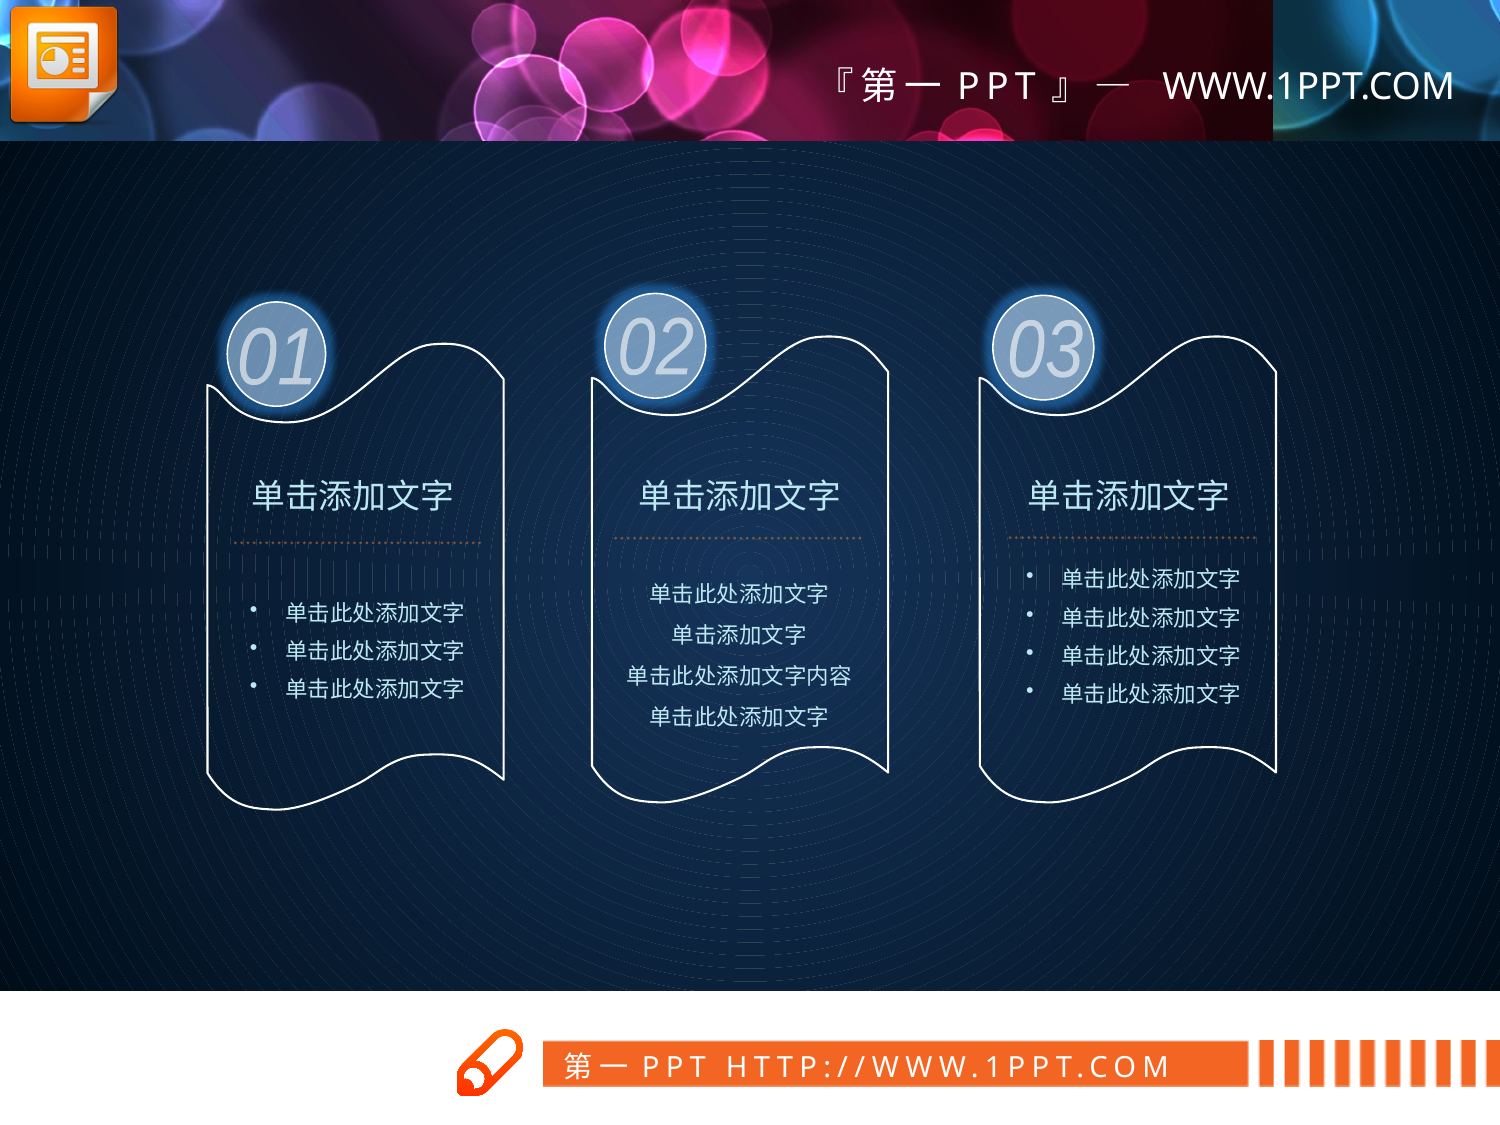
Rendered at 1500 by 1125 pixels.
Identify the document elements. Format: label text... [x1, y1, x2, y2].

picture [0, 0, 1500, 141]
text_box [207, 343, 504, 810]
text_box [979, 336, 1277, 803]
text_box 单击添加文字 [1008, 467, 1250, 523]
text_box 单击添加文字 [232, 467, 473, 523]
text_box [591, 336, 889, 803]
text_box 单击此处添加文字 单击添加文字 单击此处添加文字内容 单击此处添加文字 [602, 557, 877, 738]
picture [543, 1040, 1500, 1087]
text_box 单击添加文字 [619, 467, 860, 523]
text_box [992, 295, 1095, 401]
text_box 单击此处添加文字 单击此处添加文字 单击此处添加文字 单击此处添加文字 [1011, 557, 1284, 715]
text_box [226, 301, 326, 407]
text_box 单击此处添加文字 单击此处添加文字 单击此处添加文字 [235, 591, 508, 710]
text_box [604, 293, 706, 399]
